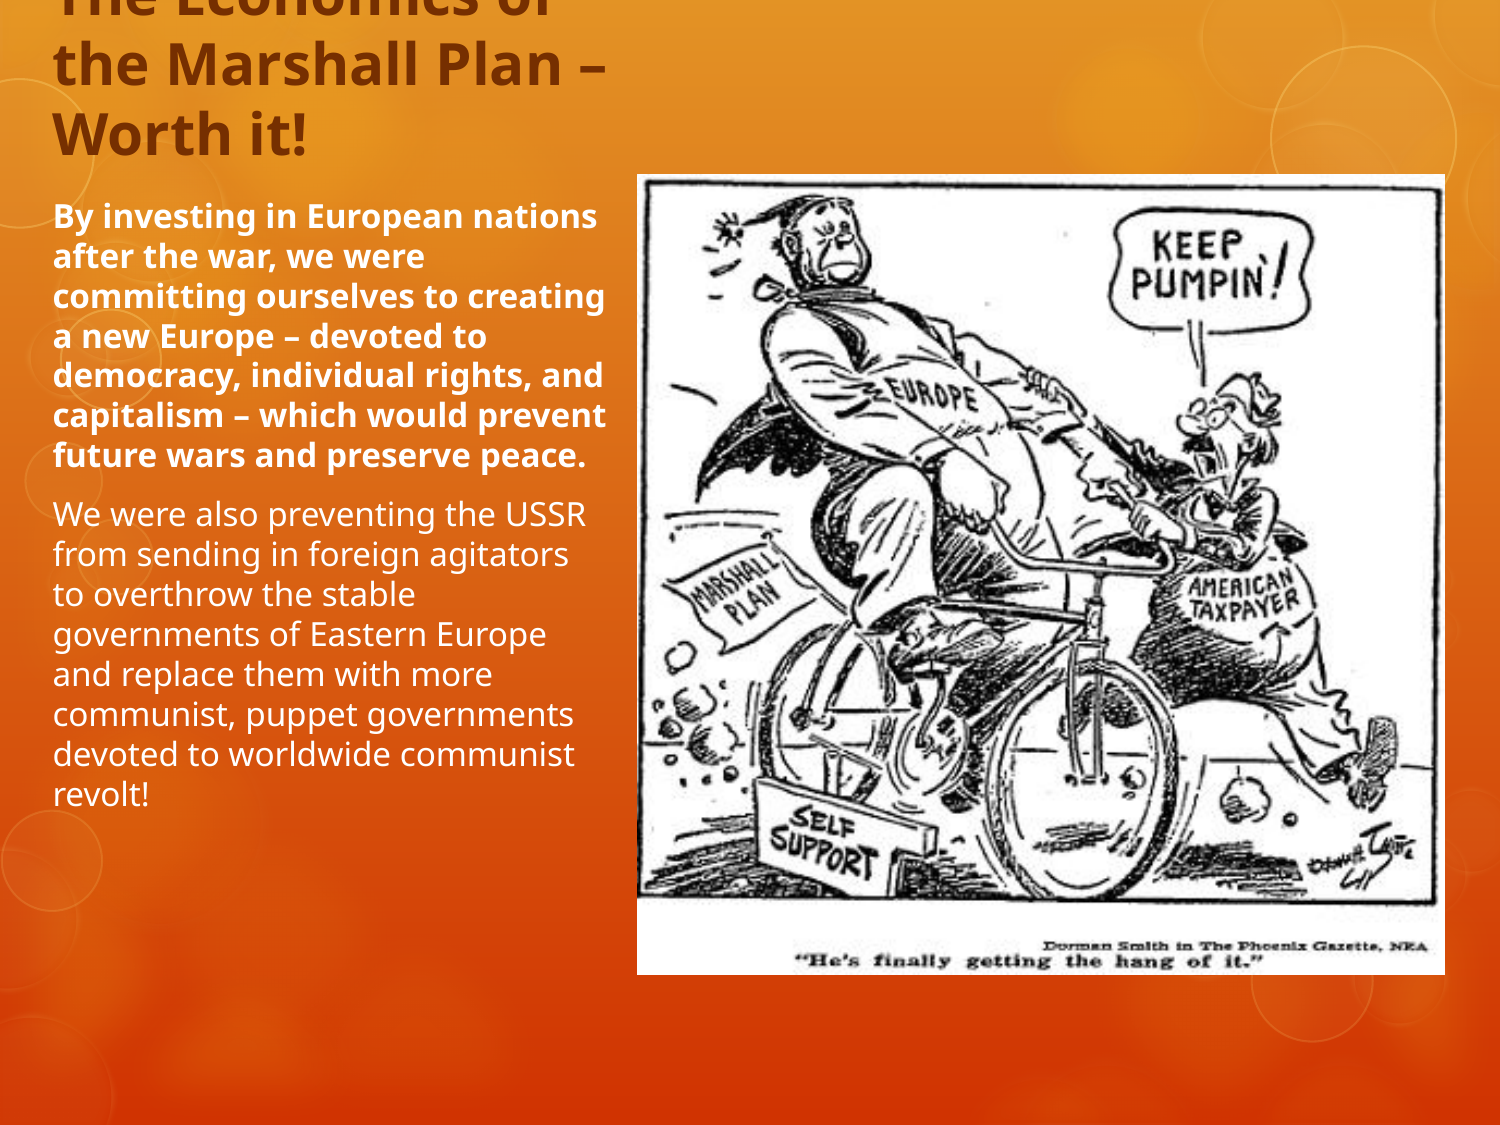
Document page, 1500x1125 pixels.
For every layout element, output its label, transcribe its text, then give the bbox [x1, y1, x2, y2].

list By investing in European nations after the war, we were committing ourselves to creating a new Europe – devoted to democracy, individual rights, and capitalism – which would prevent future wars and preserve peace. We were also preventing the USSR from sending in foreign agitators to overthrow the stable governments of Eastern Europe and replace them with more communist, puppet governments devoted to worldwide communist revolt! [37, 187, 625, 1075]
title The Economics of the Marshall Plan – Worth it! [37, 24, 638, 175]
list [637, 174, 1445, 976]
